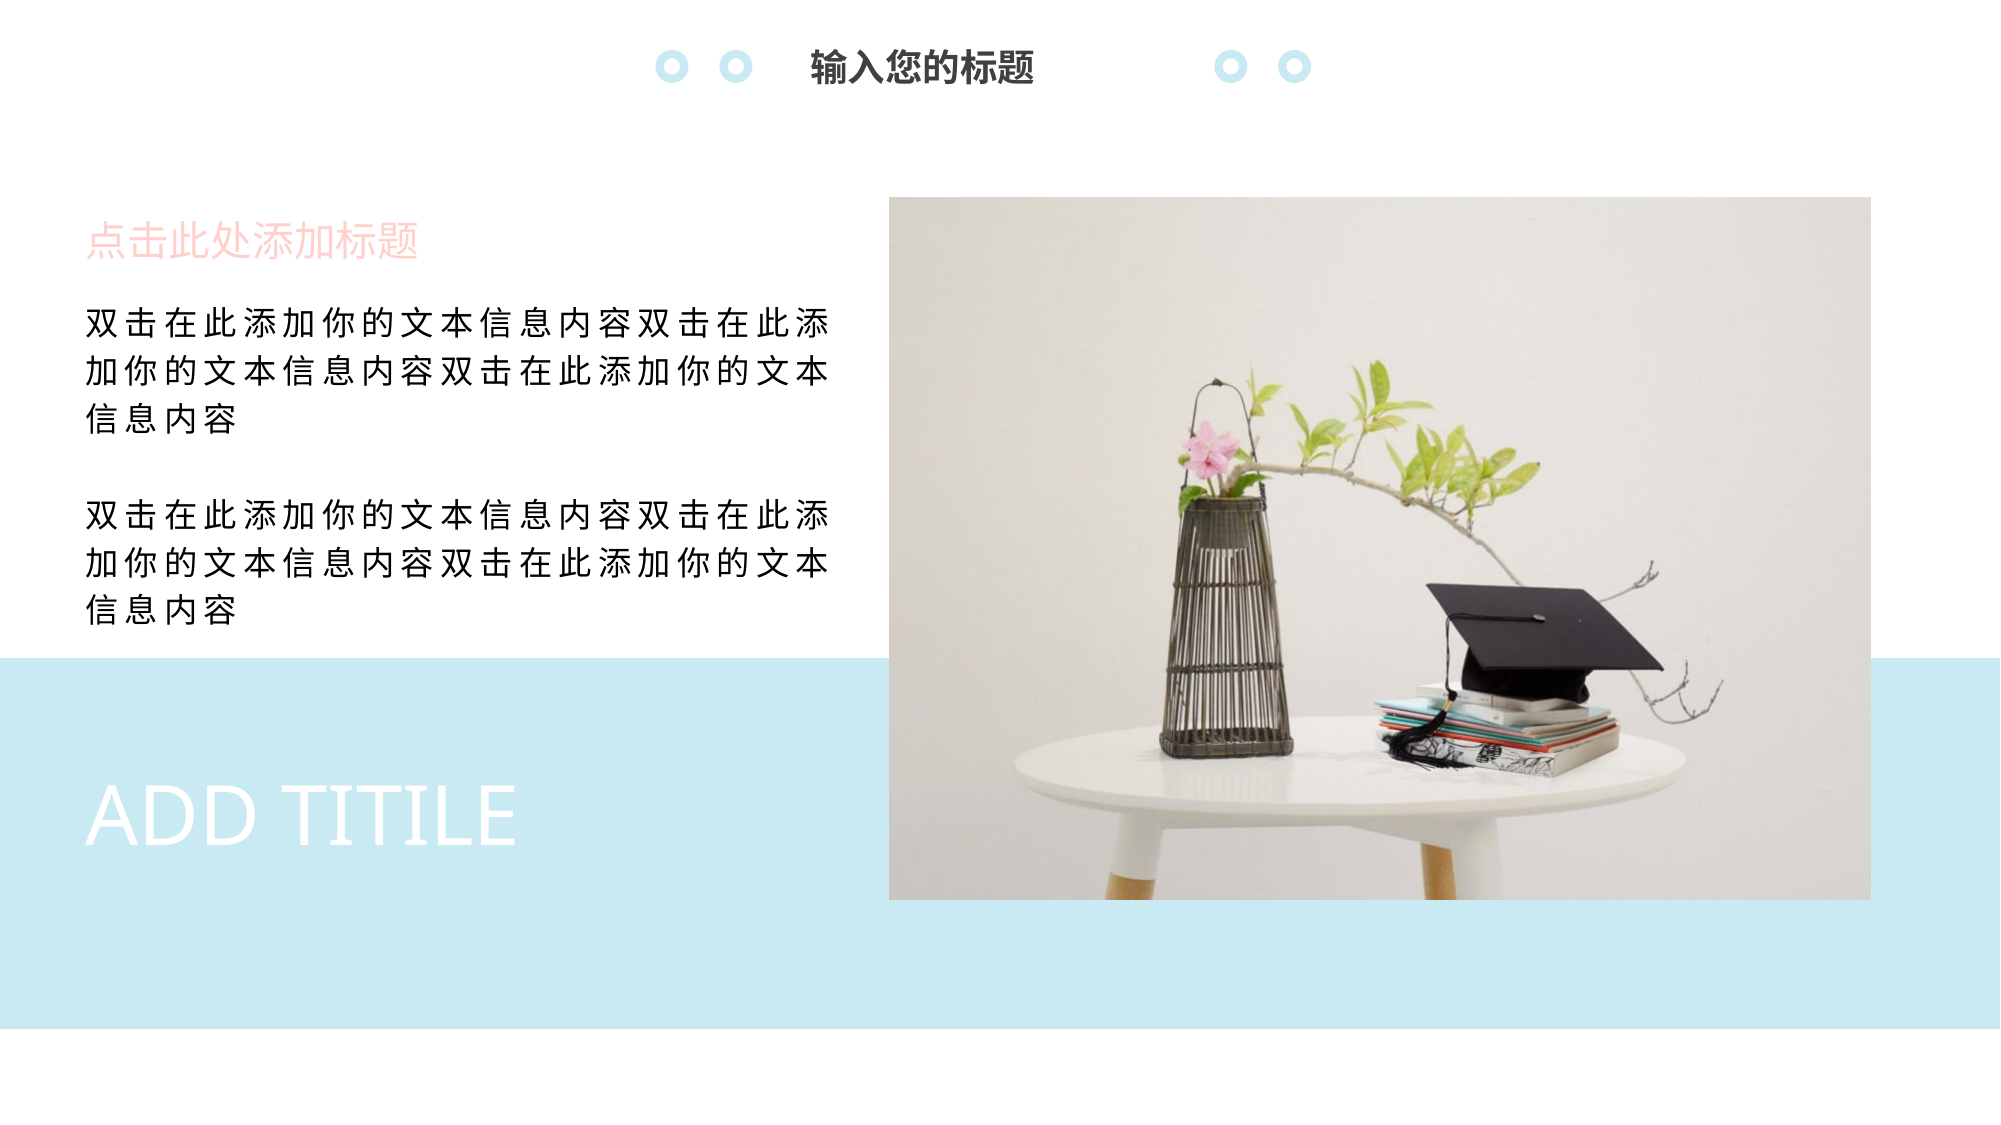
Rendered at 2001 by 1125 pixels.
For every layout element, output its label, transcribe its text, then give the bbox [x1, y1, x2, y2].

picture [889, 197, 1871, 900]
text_box [0, 657, 2000, 1030]
text_box 点击此处添加标题 [70, 197, 642, 273]
text_box 双击在此添加你的文本信息内容双击在此添加你的文本信息内容双击在此添加你的文本信息内容 双击在此添加你的文本信息内容双击在此添加你的文本信息内容双击在此添加你的文本信息内容 [70, 286, 864, 637]
text_box ADD TITILE [70, 714, 718, 870]
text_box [655, 36, 1312, 97]
